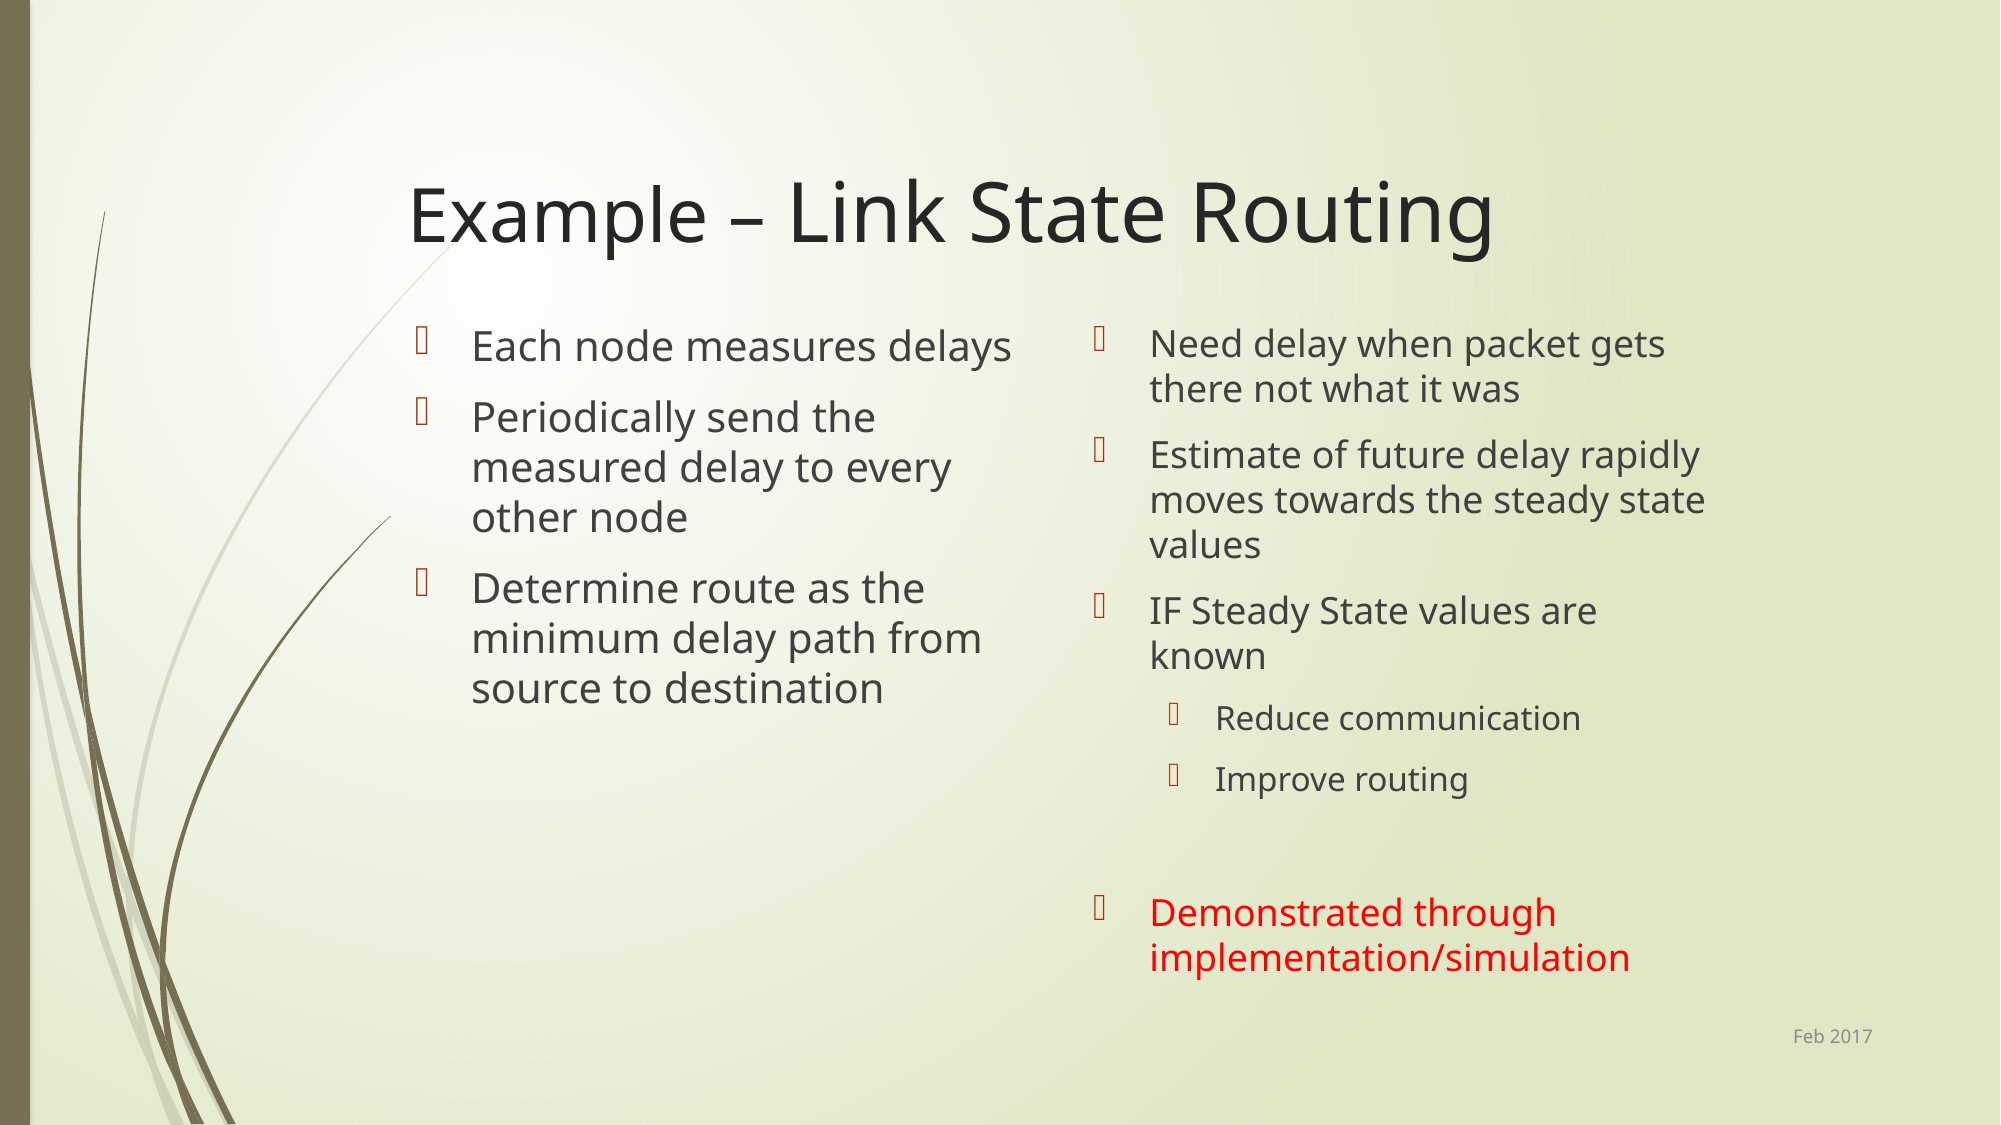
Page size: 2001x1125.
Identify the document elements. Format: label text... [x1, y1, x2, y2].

title Example – Link State Routing [392, 141, 1732, 267]
list Need delay when packet gets there not what it was Estimate of future delay rapidly moves towards the steady state values IF Steady State values are known Reduce communication Improve routing Demonstrated through implementation/simulation [1078, 312, 1731, 1000]
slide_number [1699, 1005, 1888, 1067]
list Each node measures delays Periodically send the measured delay to every other node Determine route as the minimum delay path from source to destination [399, 312, 1052, 1000]
